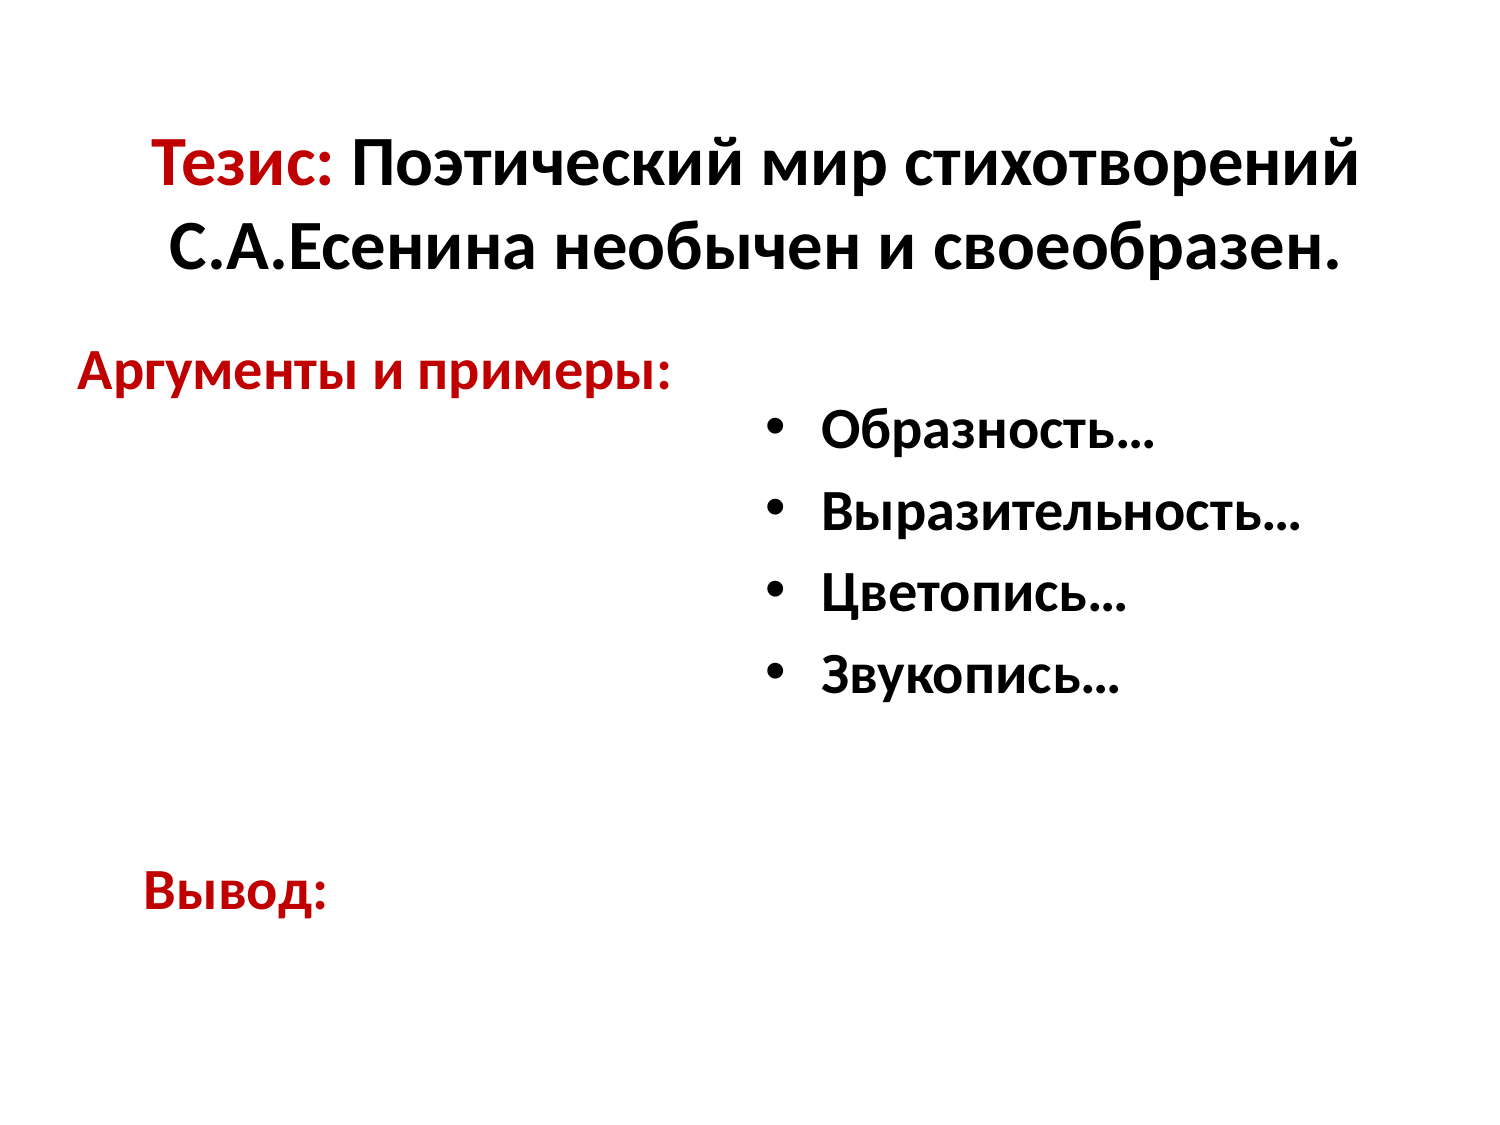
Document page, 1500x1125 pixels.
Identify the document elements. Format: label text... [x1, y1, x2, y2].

list Образность… Выразительность… Цветопись… Звукопись… [750, 382, 1413, 1125]
text_box Вывод: [128, 843, 886, 1125]
title Тезис: Поэтический мир стихотворений С.А.Есенина необычен и своеобразен. [82, 105, 1432, 293]
list Аргументы и примеры: [70, 316, 827, 739]
